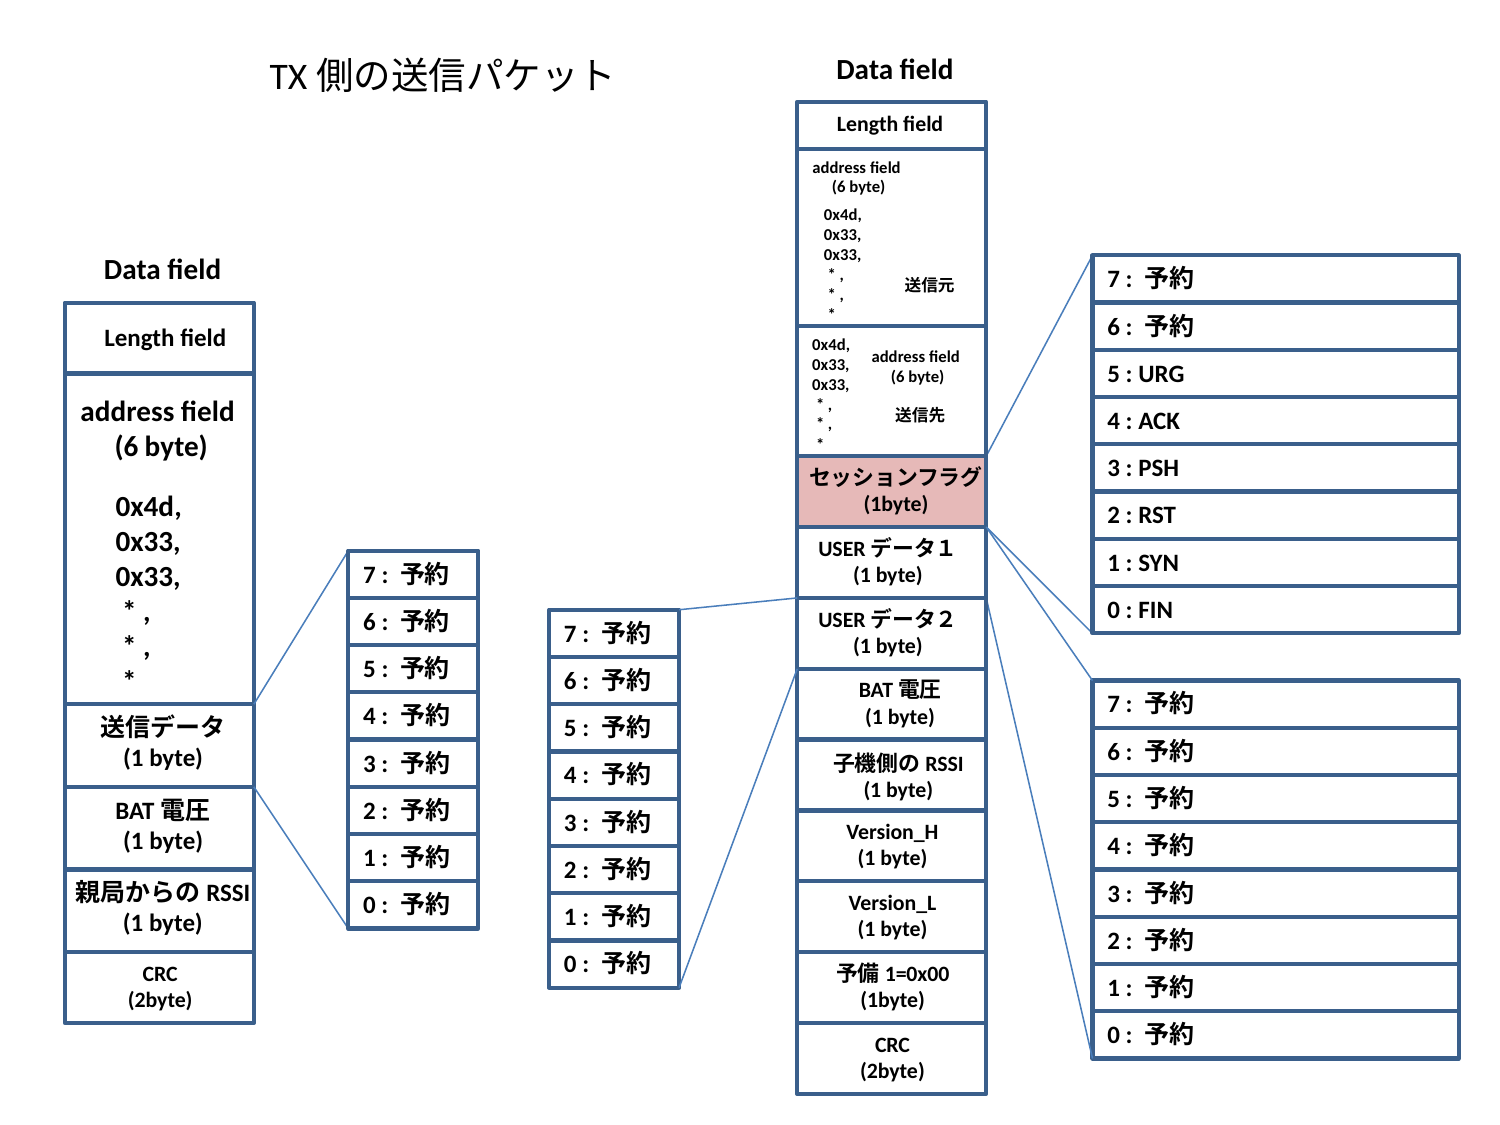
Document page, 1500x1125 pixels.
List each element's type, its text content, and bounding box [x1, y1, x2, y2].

text_box address field (6 byte) [797, 148, 920, 204]
text_box BAT電圧 (1 byte) [100, 786, 226, 862]
text_box [346, 549, 480, 596]
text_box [1092, 916, 1459, 963]
text_box [63, 945, 256, 950]
text_box [795, 147, 988, 324]
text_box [938, 302, 1087, 410]
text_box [1092, 444, 1459, 490]
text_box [796, 881, 987, 977]
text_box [796, 1030, 987, 1095]
text_box USERデータ２ (1 byte) [803, 597, 973, 666]
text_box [229, 810, 373, 906]
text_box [1092, 1011, 1459, 1059]
text_box 0x4d, 0x33, 0x33, * , * , * [809, 196, 877, 324]
text_box USERデータ１ (1 byte) [803, 529, 973, 595]
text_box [904, 810, 987, 880]
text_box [1092, 302, 1459, 349]
text_box 2 : 予約 [348, 786, 471, 832]
text_box [795, 100, 988, 147]
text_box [1092, 869, 1459, 916]
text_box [1092, 585, 1459, 634]
text_box 0x4d, 0x33, 0x33, * , * , * [100, 479, 197, 704]
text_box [678, 597, 798, 610]
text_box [1092, 680, 1459, 727]
text_box [973, 529, 981, 549]
text_box 7 : 予約 [348, 550, 467, 596]
text_box 7 : 予約 [549, 609, 668, 655]
text_box セッションフラグ (1byte) [794, 456, 998, 524]
text_box 1 : 予約 [549, 893, 707, 938]
text_box [547, 608, 681, 655]
text_box 6 : 予約 [549, 656, 691, 702]
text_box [1092, 727, 1459, 774]
text_box [63, 371, 256, 702]
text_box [1271, 774, 1459, 820]
text_box 0x4d, 0x33, 0x33, * , * , * [797, 326, 866, 461]
text_box 4 : 予約 [549, 751, 672, 797]
text_box [795, 738, 988, 773]
text_box 送信先 [879, 397, 961, 432]
text_box 3 : 予約 [549, 798, 573, 844]
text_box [1092, 255, 1459, 301]
text_box Length field [822, 101, 959, 143]
text_box [866, 393, 988, 458]
text_box address field (6 byte) [65, 385, 257, 470]
text_box [795, 529, 957, 596]
text_box CRC (2byte) [112, 952, 208, 1020]
text_box 6 : 予約 [384, 597, 490, 643]
text_box [795, 671, 988, 738]
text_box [1092, 963, 1459, 1010]
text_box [578, 768, 898, 888]
text_box [795, 324, 933, 458]
text_box address field (6 byte) [856, 338, 933, 393]
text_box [1092, 396, 1459, 443]
text_box BAT電圧 (1 byte) [843, 671, 957, 736]
text_box [346, 690, 480, 738]
text_box [63, 785, 256, 867]
text_box 3 : 予約 [348, 739, 483, 785]
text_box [796, 984, 987, 1024]
text_box [795, 596, 988, 671]
text_box [547, 749, 681, 797]
text_box [63, 950, 256, 1025]
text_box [903, 774, 1270, 882]
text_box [962, 550, 1117, 658]
text_box [384, 643, 480, 690]
text_box [63, 702, 256, 785]
text_box 4 : 予約 [348, 692, 471, 738]
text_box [1275, 822, 1459, 867]
text_box 5 : 予約 [348, 645, 467, 690]
text_box 子機側のRSSI (1 byte) [818, 742, 979, 773]
text_box [346, 785, 480, 832]
text_box [63, 301, 256, 371]
text_box Length field [89, 314, 242, 360]
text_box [1092, 349, 1459, 396]
text_box 送信データ (1 byte) [85, 704, 241, 779]
text_box [795, 524, 988, 529]
text_box 0 : 予約 [549, 940, 672, 986]
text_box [1092, 538, 1459, 585]
text_box 5 : 予約 [549, 704, 668, 749]
text_box 送信元 [889, 267, 970, 302]
text_box Data field [821, 42, 969, 93]
text_box Data field [89, 243, 237, 294]
text_box 親局からのRSSI (1 byte) [60, 869, 266, 945]
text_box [1092, 491, 1459, 538]
title TX側の送信パケット [76, 0, 809, 149]
text_box 1 : 予約 [377, 834, 507, 879]
text_box 2 : 予約 [549, 846, 574, 891]
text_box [224, 579, 379, 675]
text_box [346, 879, 480, 931]
text_box [547, 938, 681, 990]
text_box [985, 526, 1087, 634]
text_box 0 : 予約 [348, 881, 471, 927]
text_box [547, 702, 681, 749]
